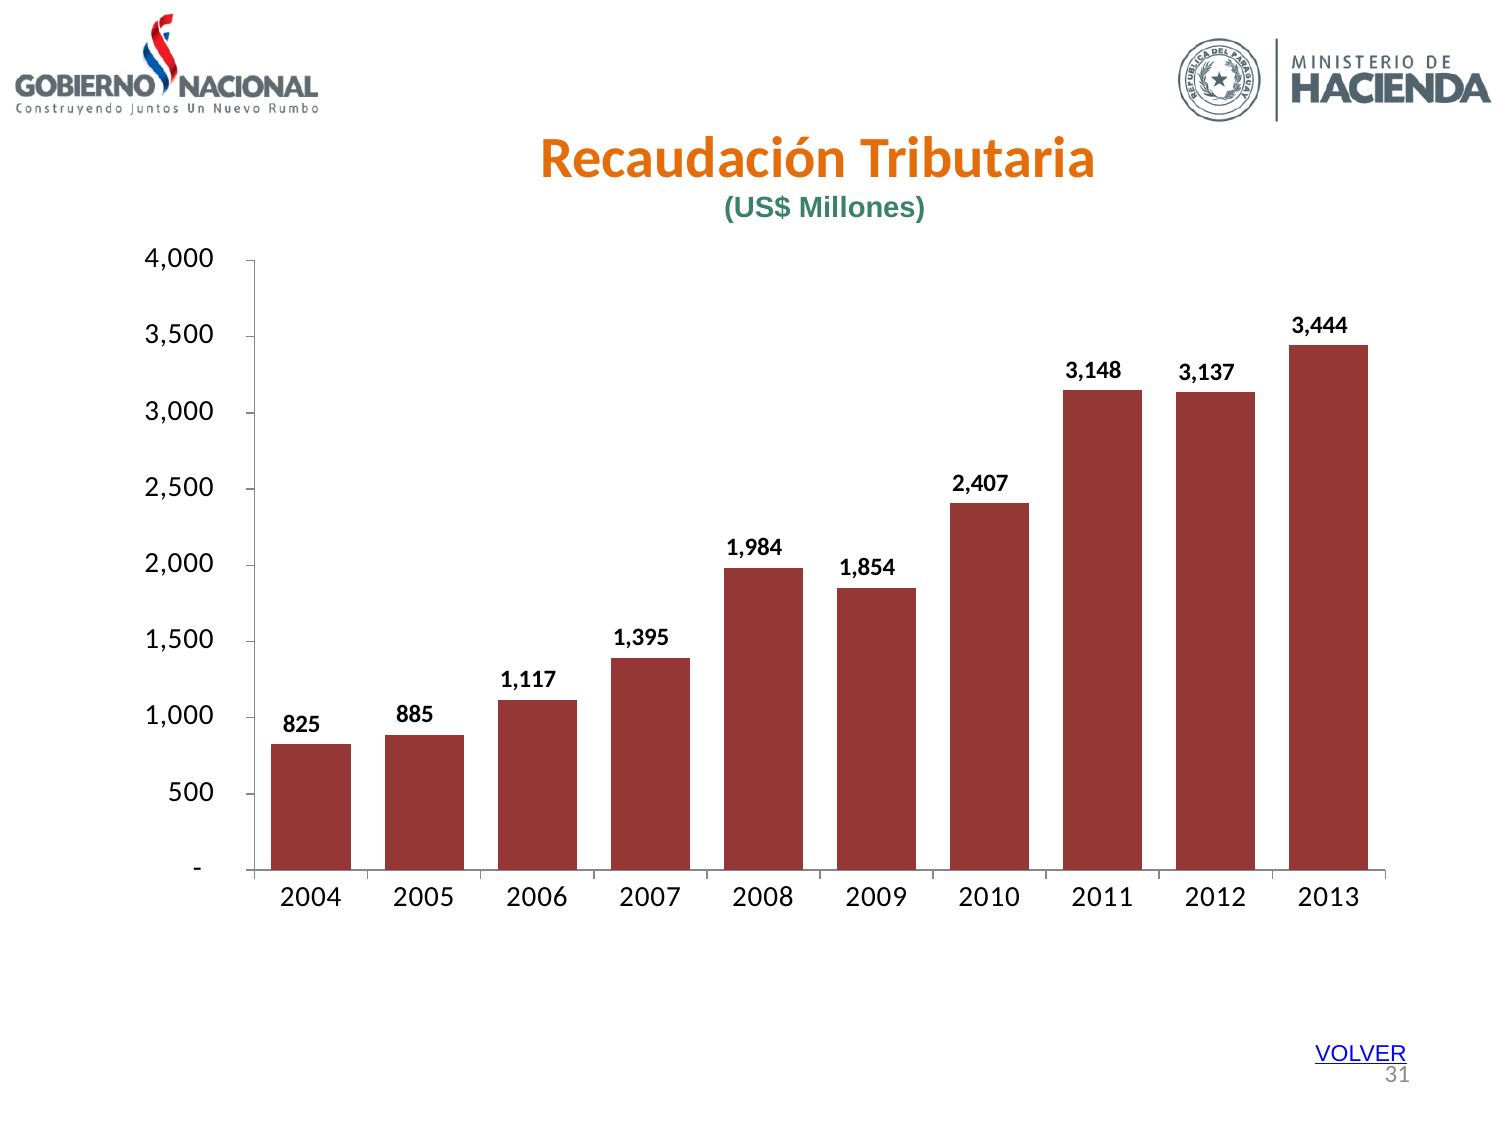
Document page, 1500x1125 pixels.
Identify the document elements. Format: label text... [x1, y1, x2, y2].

text_box VOLVER [1300, 1031, 1454, 1074]
chart [111, 231, 1412, 929]
picture [5, 7, 328, 125]
picture [1173, 33, 1495, 113]
title Recaudación Tributaria (US$ Millones) [149, 113, 1500, 230]
slide_number 31 [1074, 1042, 1425, 1103]
